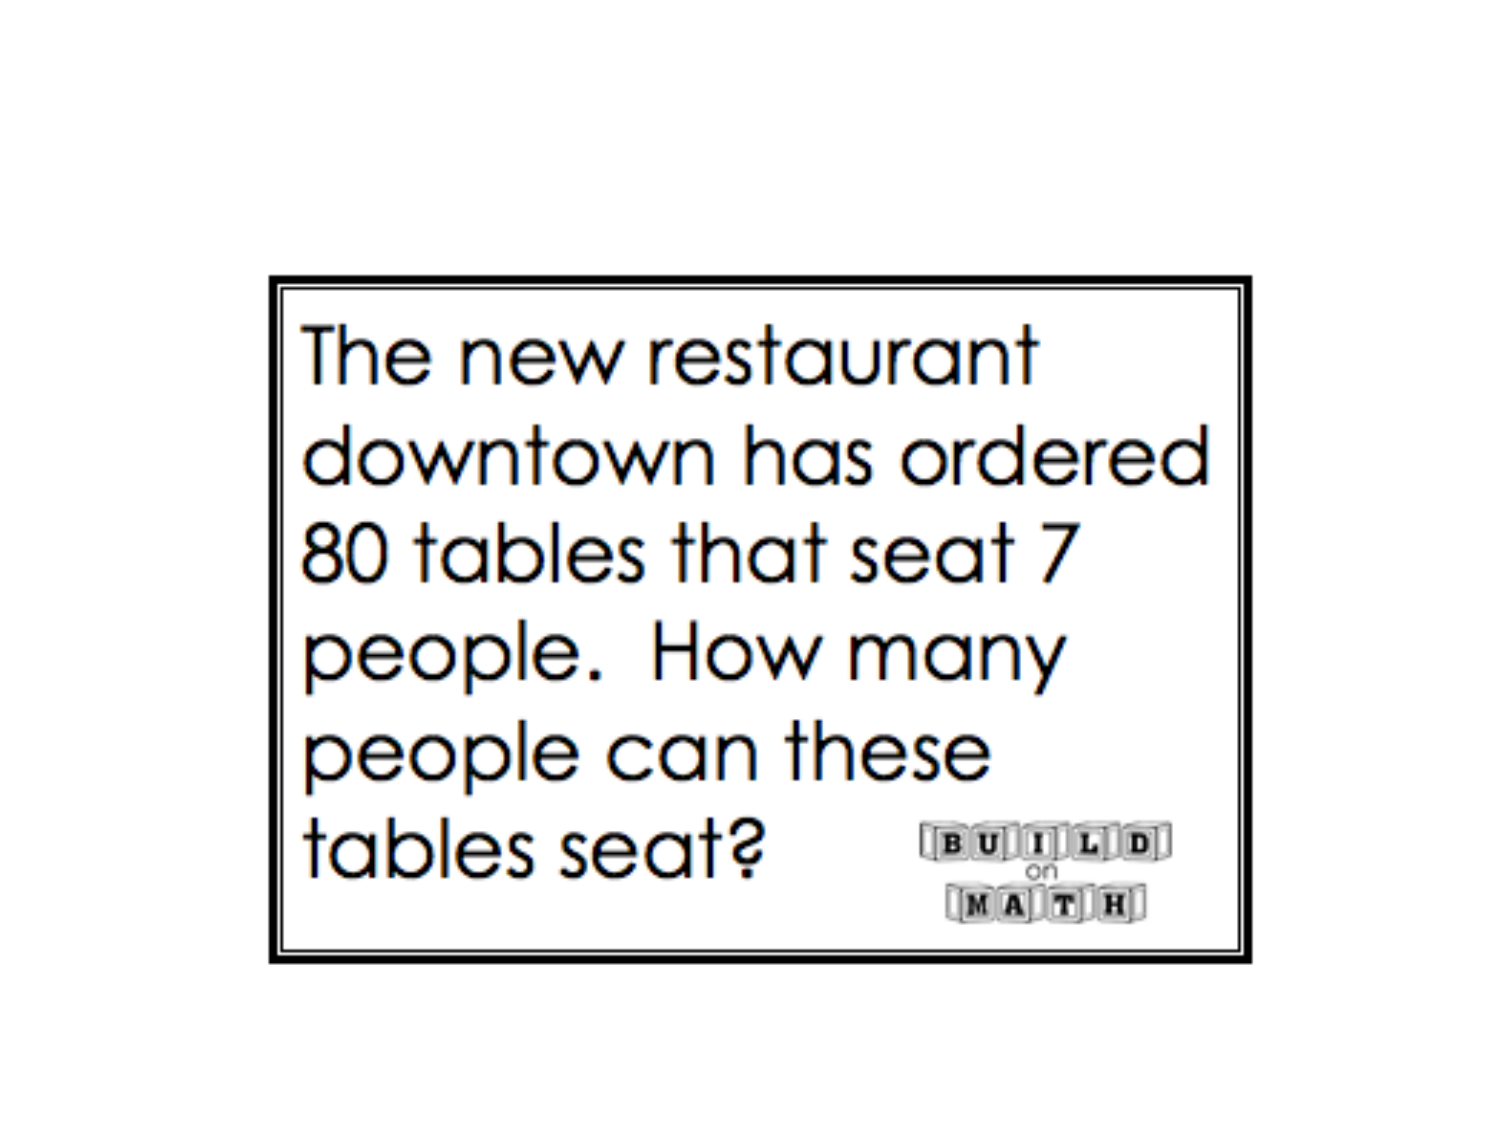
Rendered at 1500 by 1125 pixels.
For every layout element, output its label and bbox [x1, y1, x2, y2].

list [74, 262, 1426, 1006]
